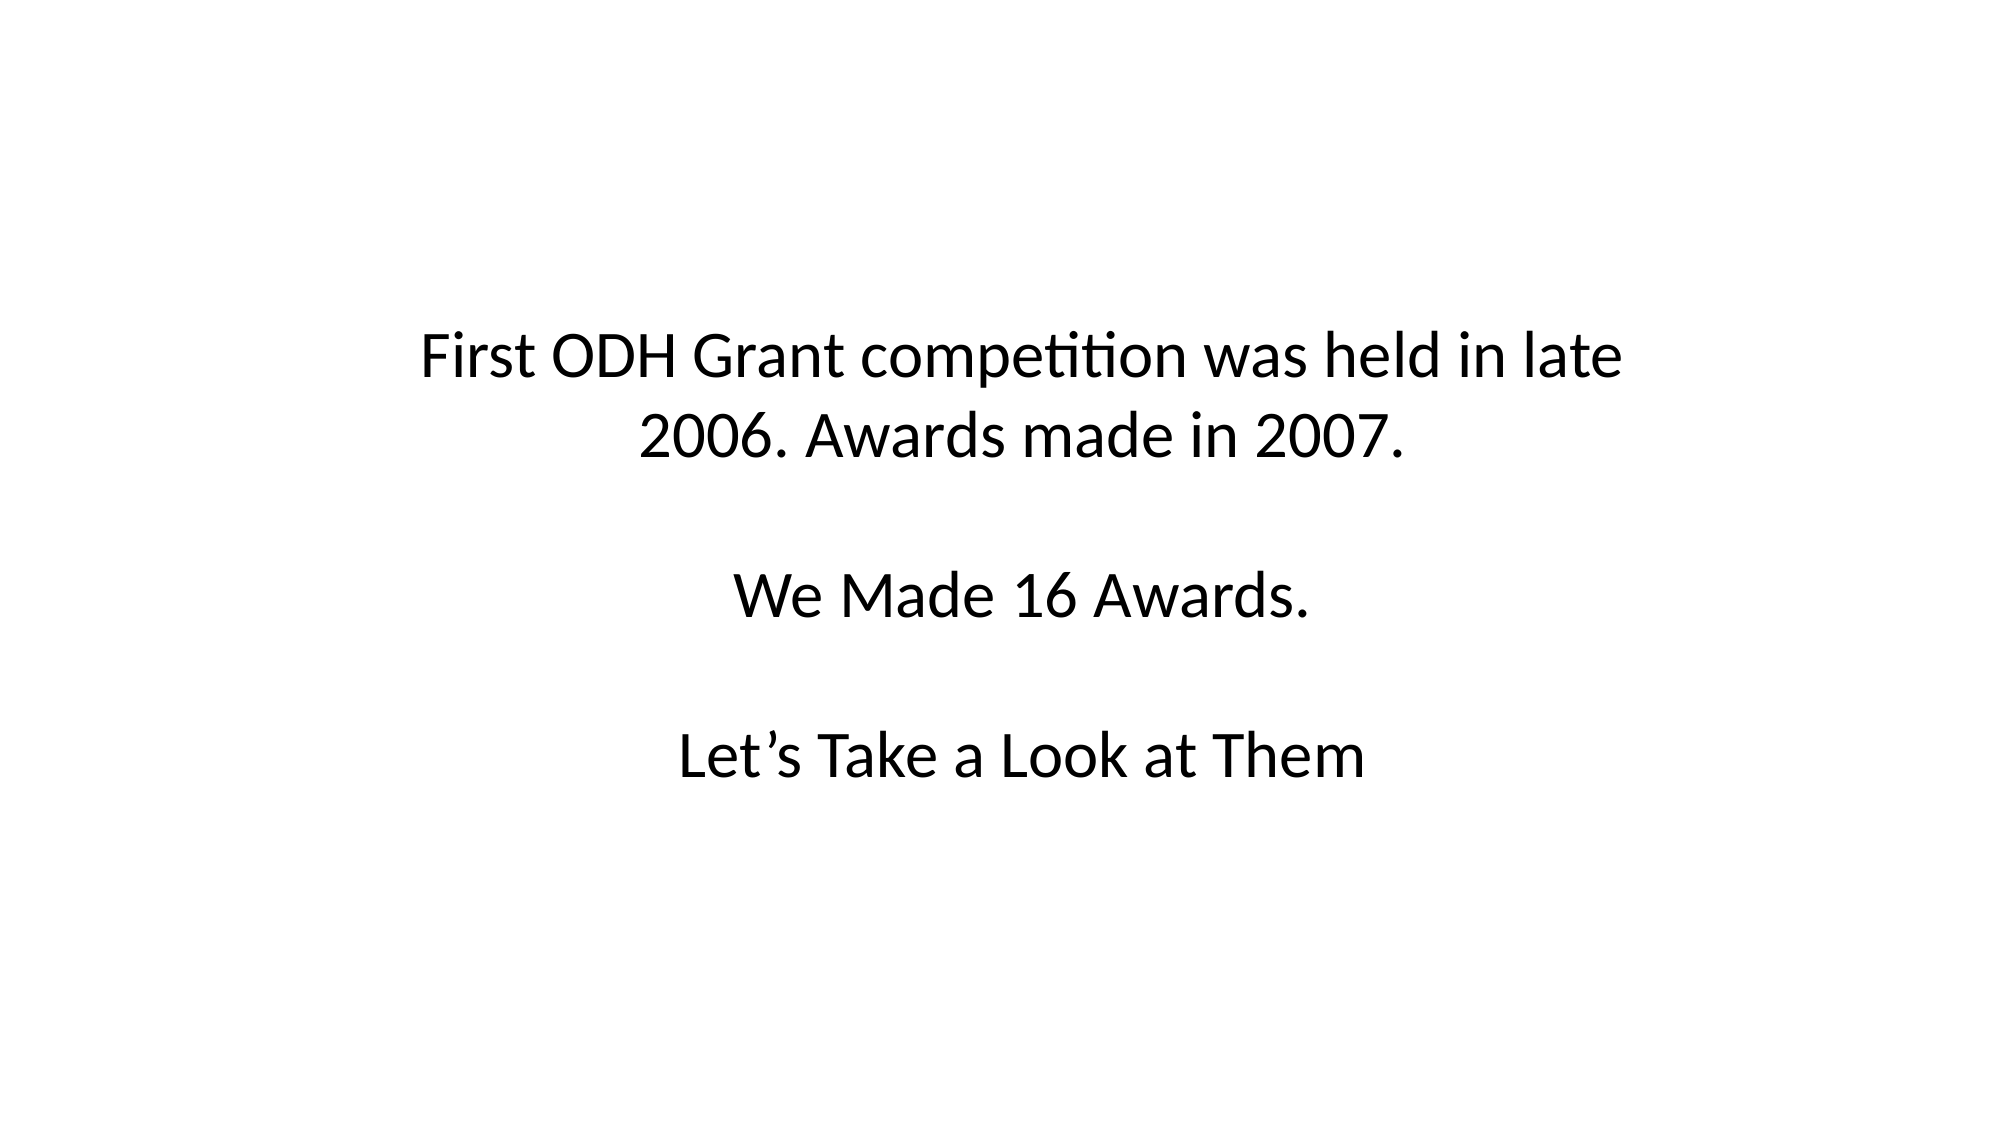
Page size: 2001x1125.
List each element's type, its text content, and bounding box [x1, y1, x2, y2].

text_box First ODH Grant competition was held in late 2006. Awards made in 2007. We Made 16 Awards. Let’s Take a Look at Them [387, 303, 1658, 799]
